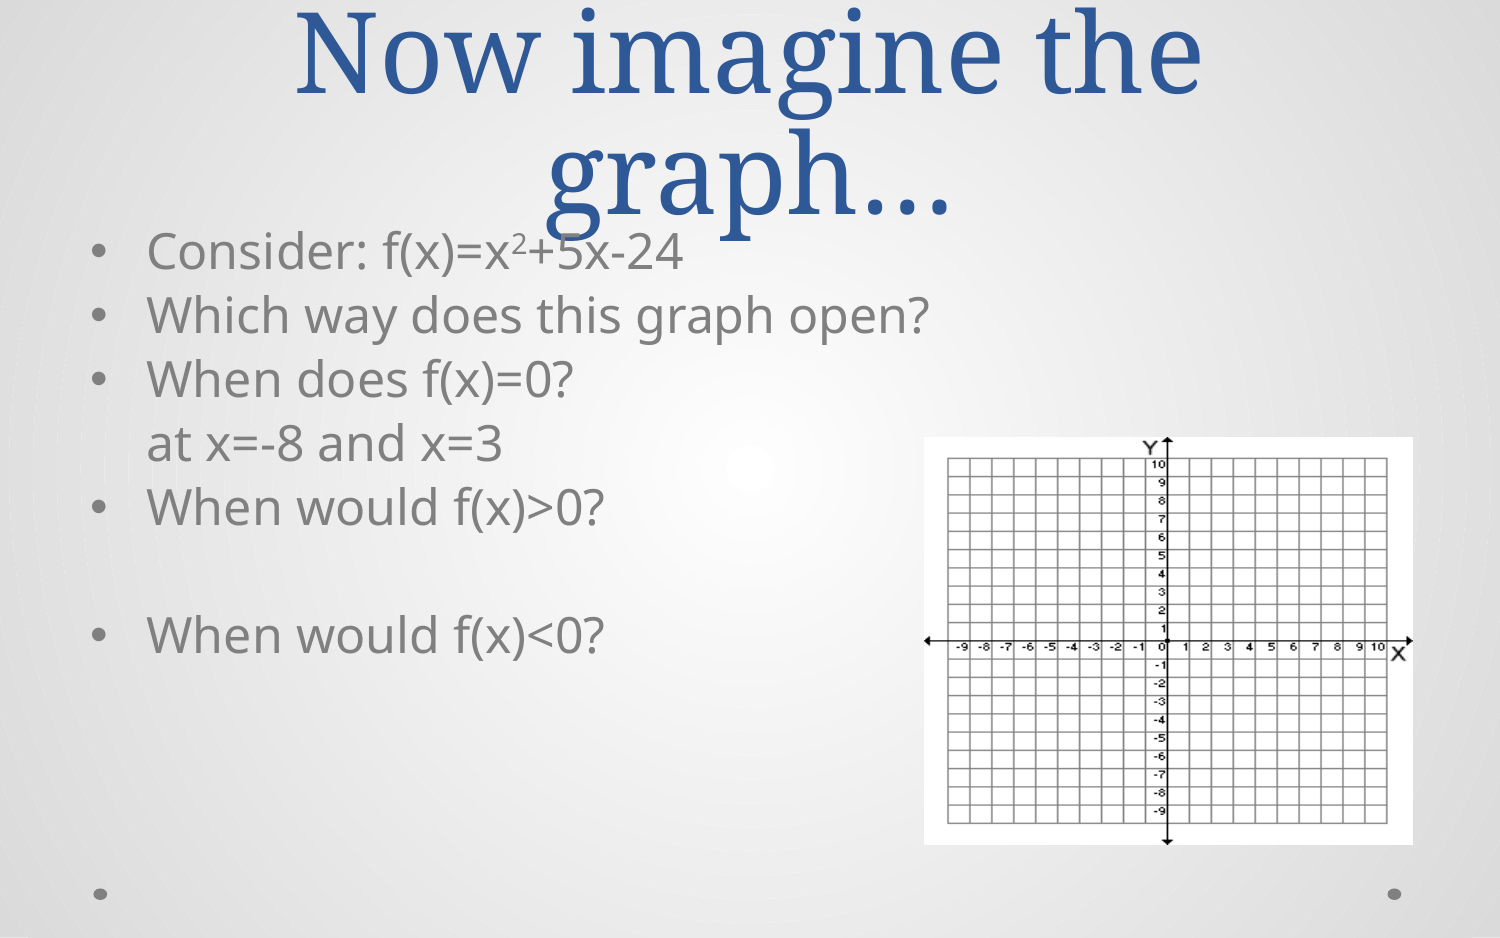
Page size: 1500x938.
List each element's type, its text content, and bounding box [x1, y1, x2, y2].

picture [924, 437, 1413, 846]
list Consider: f(x)=x2+5x-24 Which way does this graph open? When does f(x)=0? at x=-8 and x=3 When would f(x)>0? When would f(x)<0? [75, 218, 1425, 838]
title Now imagine the graph… [75, 87, 1425, 218]
